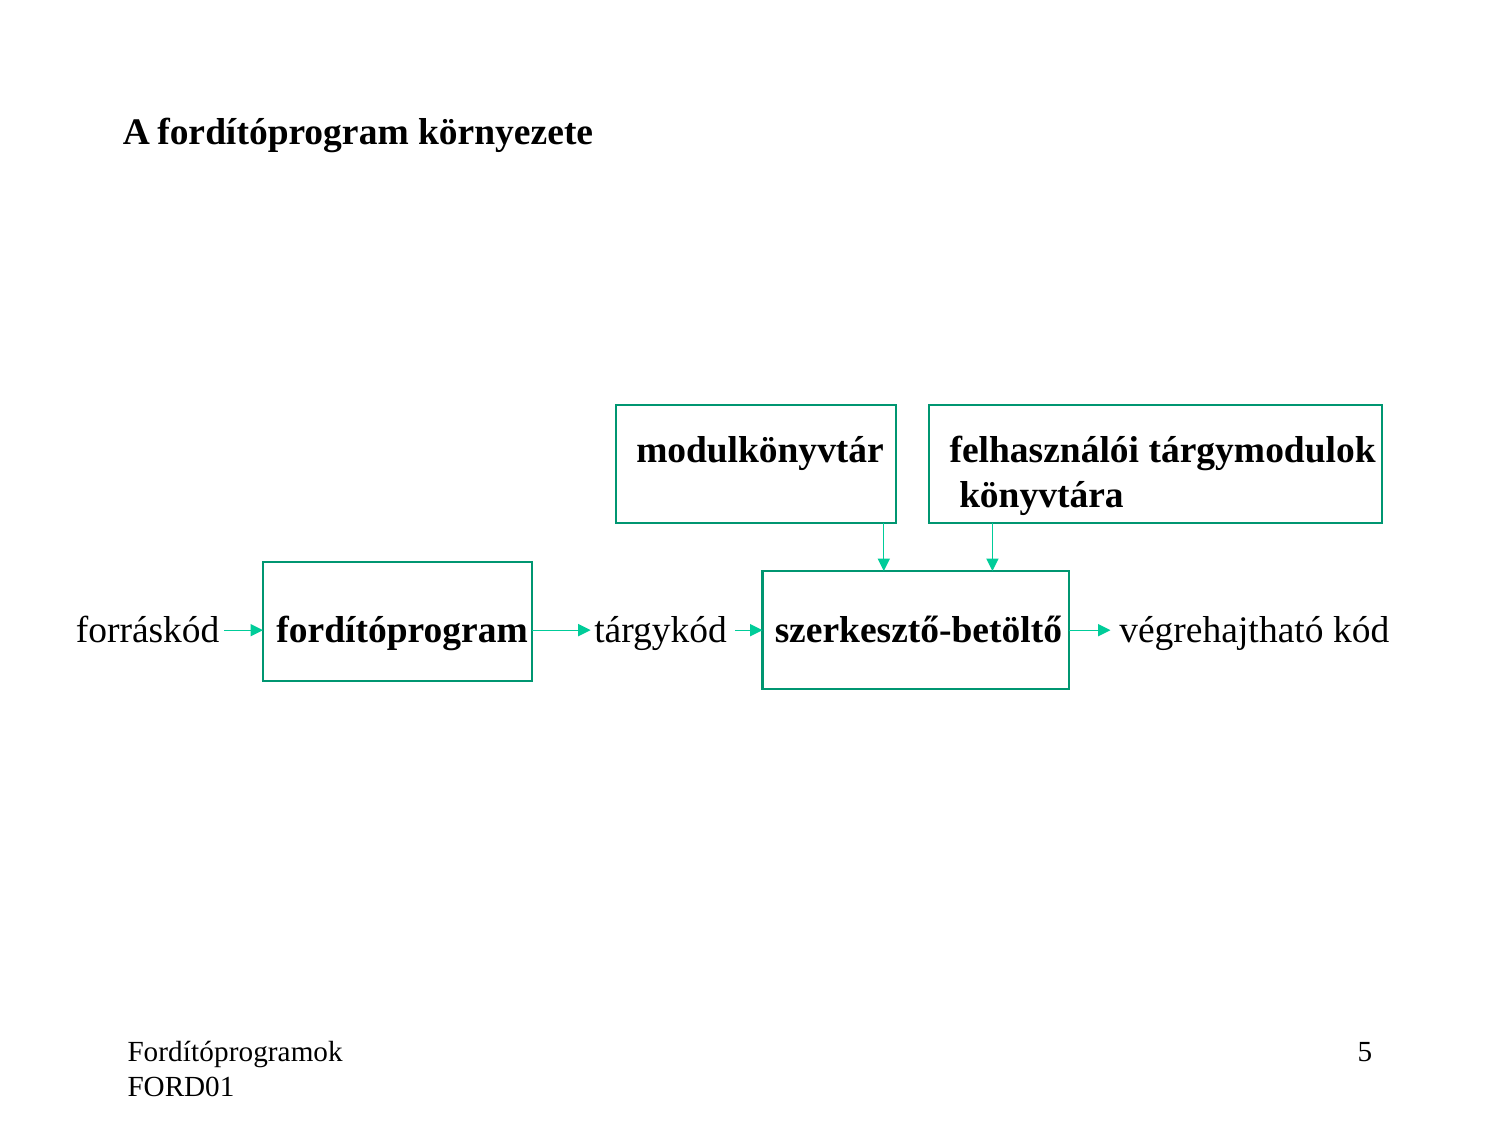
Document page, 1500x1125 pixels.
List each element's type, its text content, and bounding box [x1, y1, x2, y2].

text_box modulkönyvtár felhasználói tárgymodulok könyvtára forráskód fordítóprogram tárgykód szerkesztő-betöltő végrehajtható kód [61, 372, 1410, 718]
text_box [262, 561, 533, 682]
text_box [761, 570, 1070, 690]
slide_number Fordítóprogramok FORD01 [112, 1025, 425, 1100]
slide_number 5 [1074, 1025, 1388, 1100]
text_box [928, 404, 1383, 524]
text_box [615, 404, 897, 524]
text_box A fordítóprogram környezete [108, 99, 609, 220]
